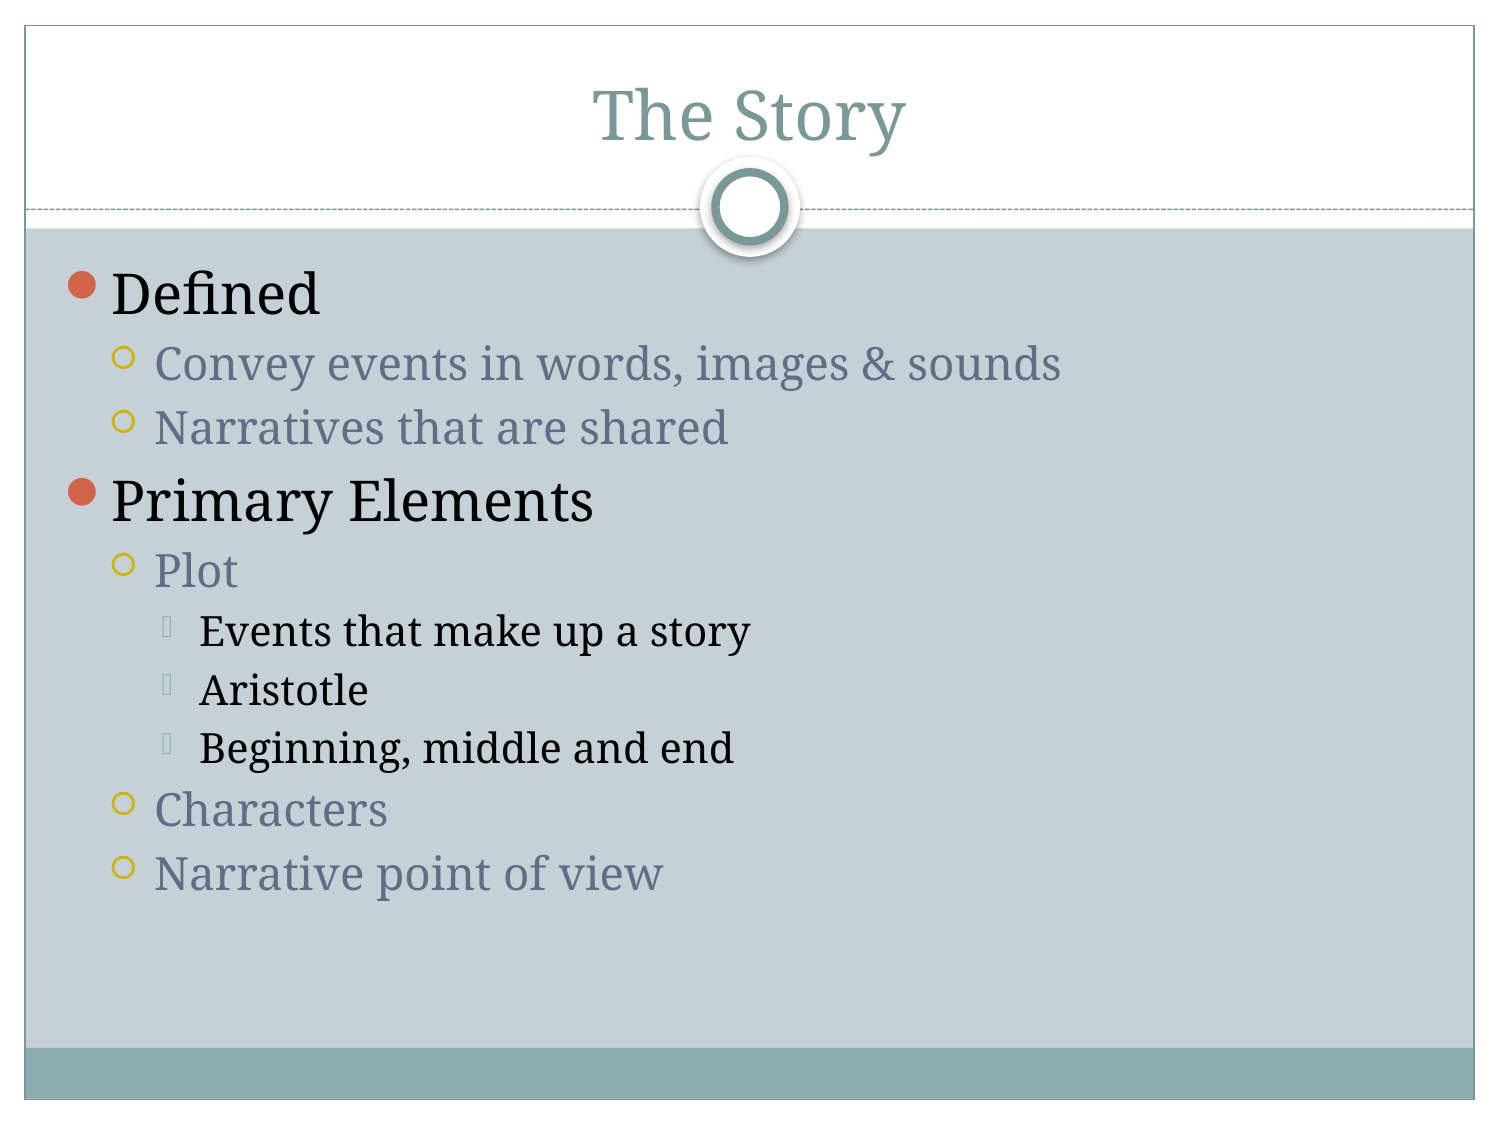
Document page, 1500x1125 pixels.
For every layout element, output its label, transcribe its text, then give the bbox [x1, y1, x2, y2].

title The Story [49, 37, 1450, 162]
list Defined Convey events in words, images & sounds Narratives that are shared Primary Elements Plot Events that make up a story Aristotle Beginning, middle and end Characters Narrative point of view [49, 250, 1445, 1001]
